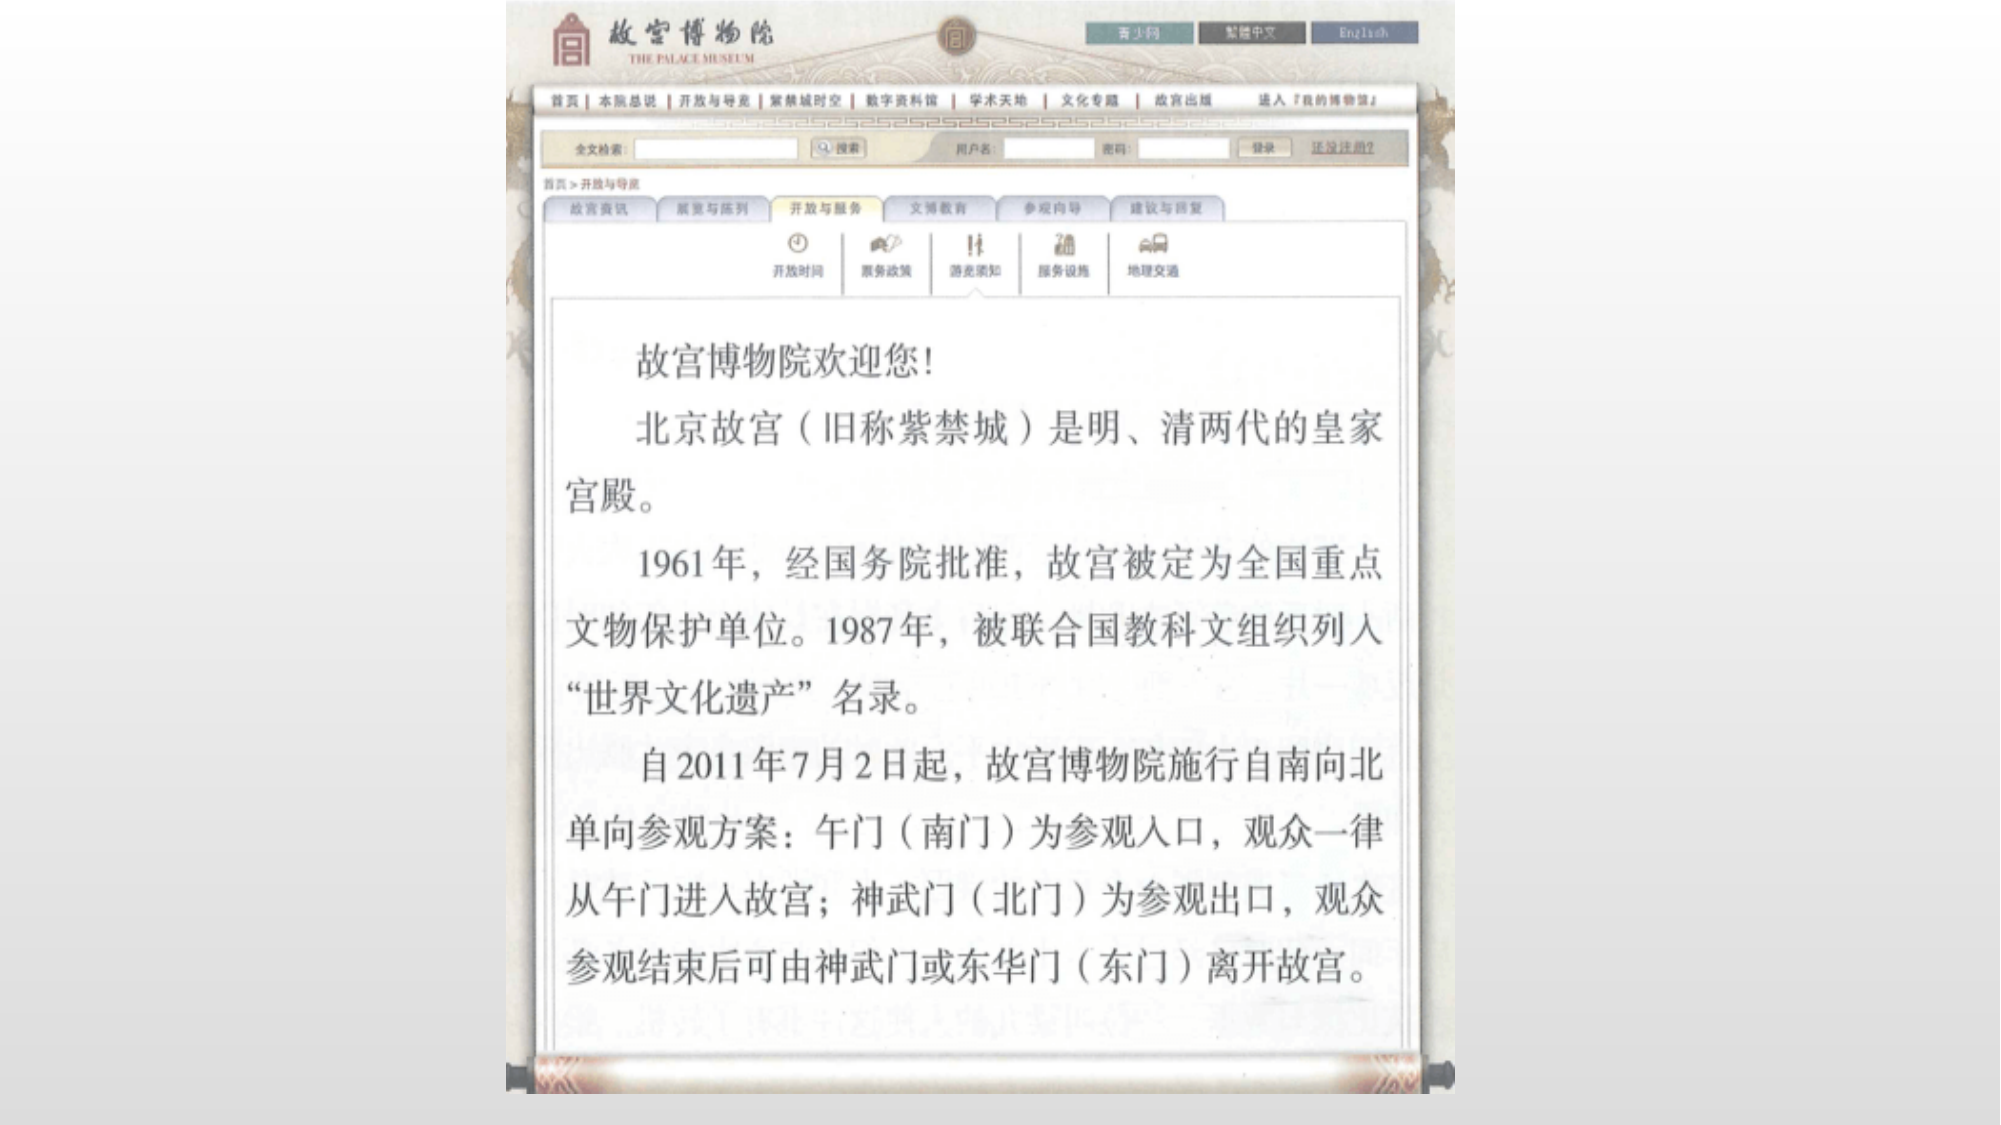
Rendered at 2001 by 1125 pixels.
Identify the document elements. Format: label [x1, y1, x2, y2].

picture [506, 0, 1455, 1094]
